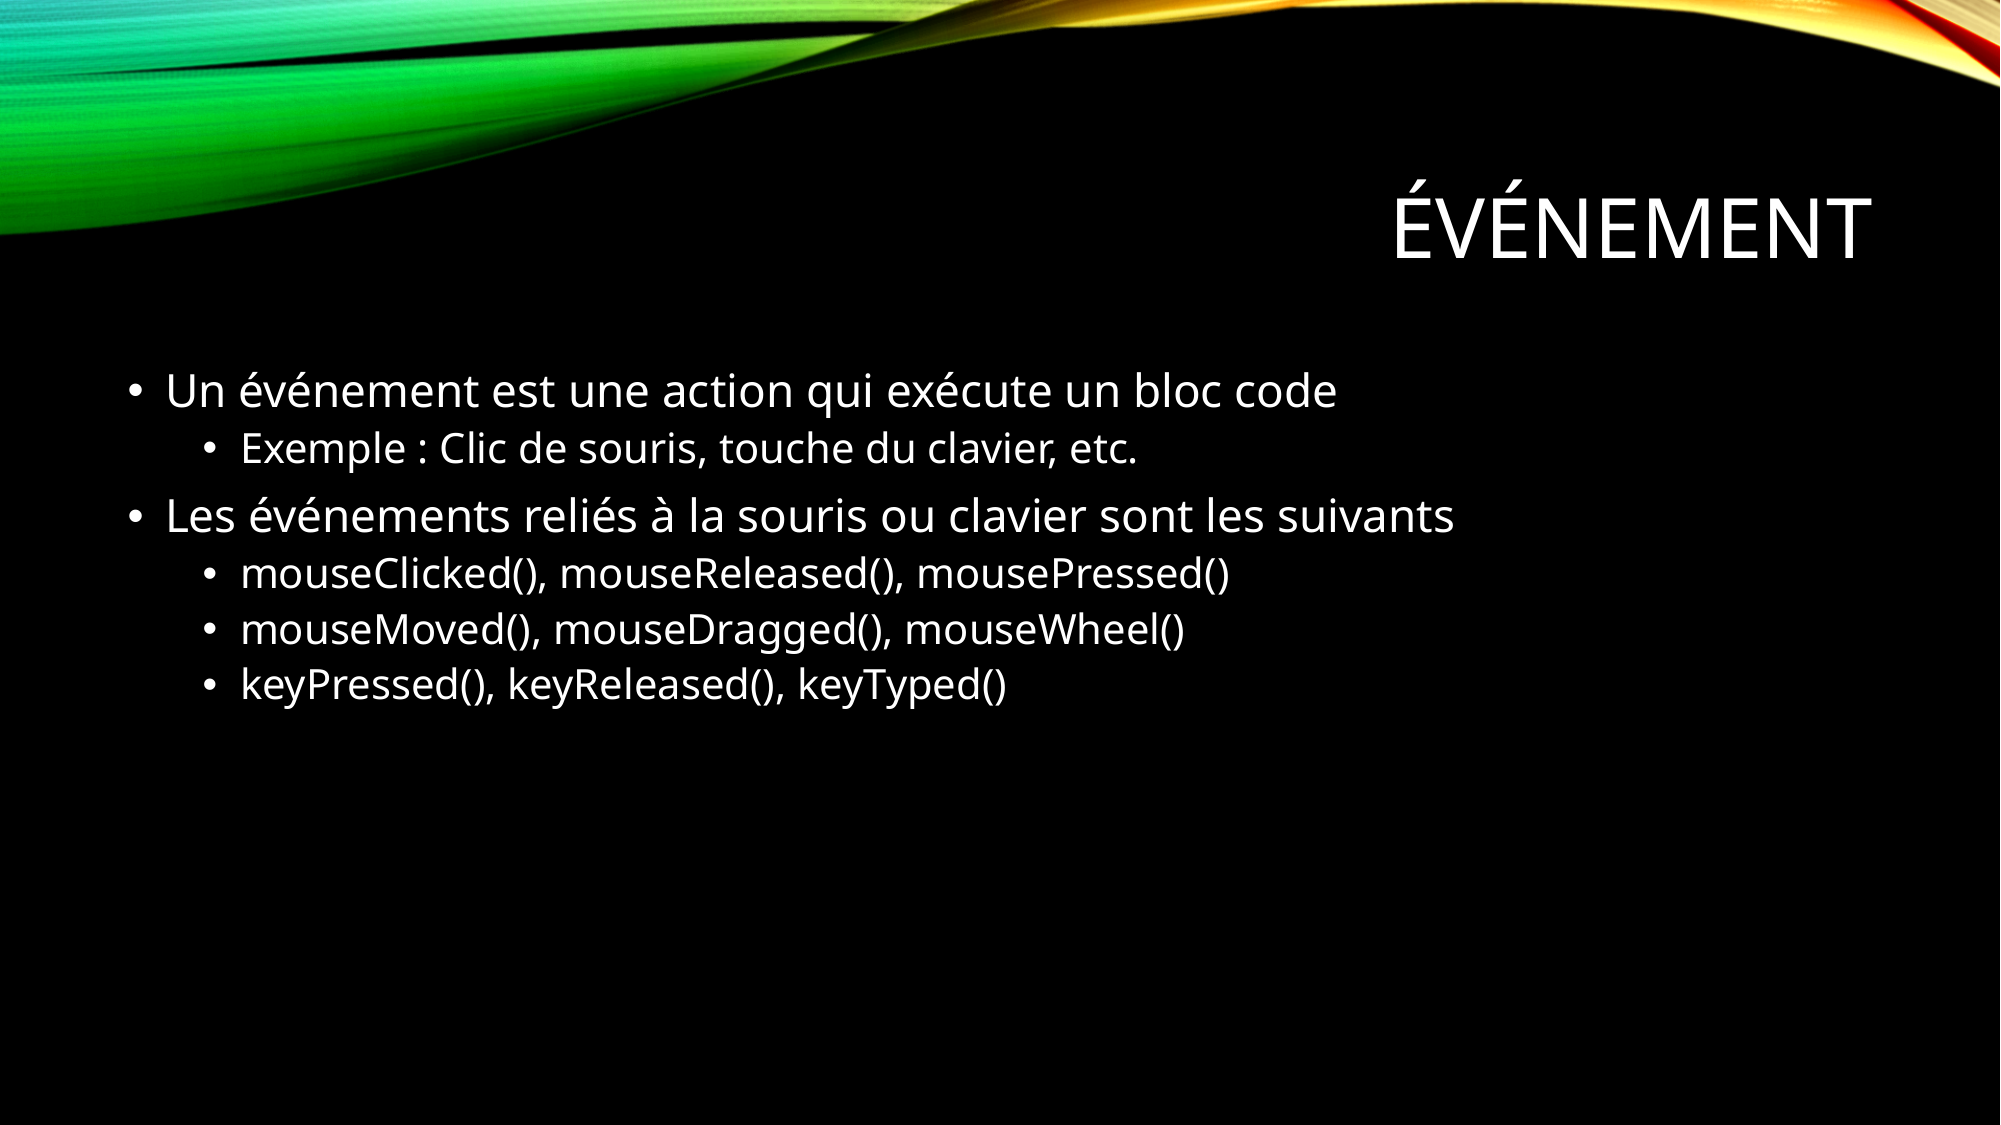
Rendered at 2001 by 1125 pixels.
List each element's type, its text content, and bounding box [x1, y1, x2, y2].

list Un événement est une action qui exécute un bloc code Exemple : Clic de souris, touche du clavier, etc. Les événements reliés à la souris ou clavier sont les suivants mouseClicked(), mouseReleased(), mousePressed() mouseMoved(), mouseDragged(), mouseWheel() keyPressed(), keyReleased(), keyTyped() [112, 360, 1888, 1021]
picture [0, 0, 2000, 237]
title Événement [474, 125, 1888, 338]
